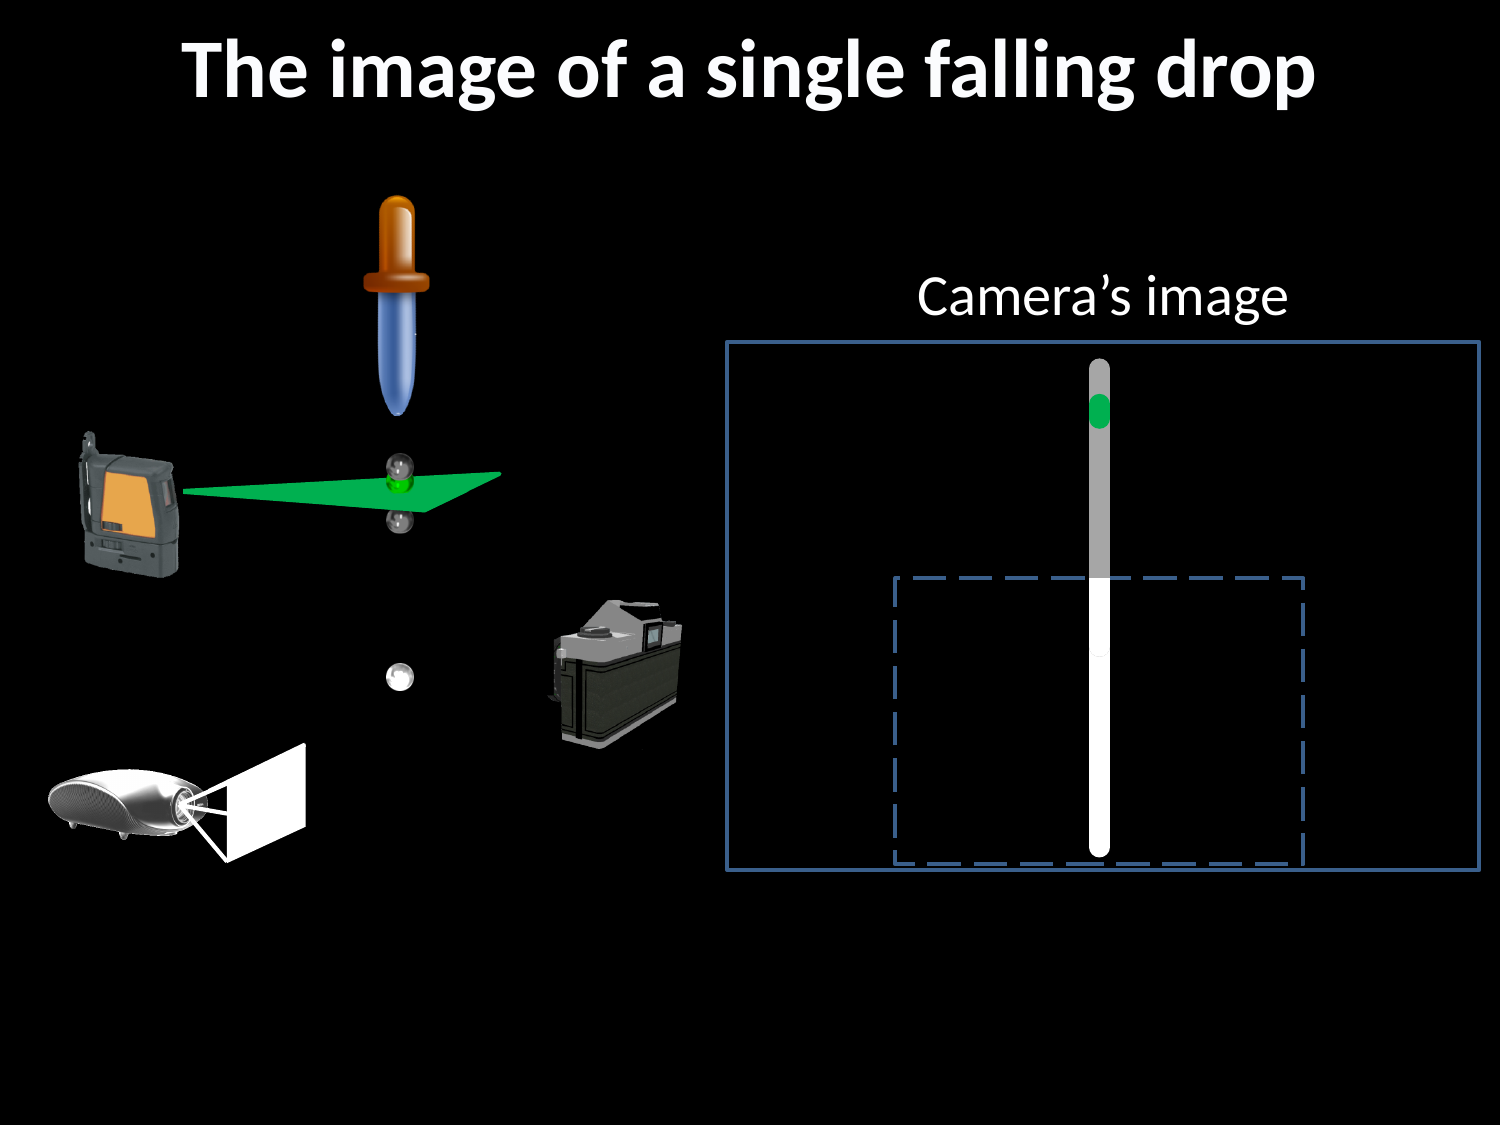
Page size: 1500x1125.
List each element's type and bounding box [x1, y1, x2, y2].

picture [519, 594, 685, 751]
picture [385, 452, 415, 496]
text_box [47, 743, 306, 864]
picture [384, 505, 414, 535]
picture [385, 662, 415, 692]
text_box [74, 428, 500, 582]
text_box [0, 0, 1500, 1125]
picture [360, 191, 432, 421]
